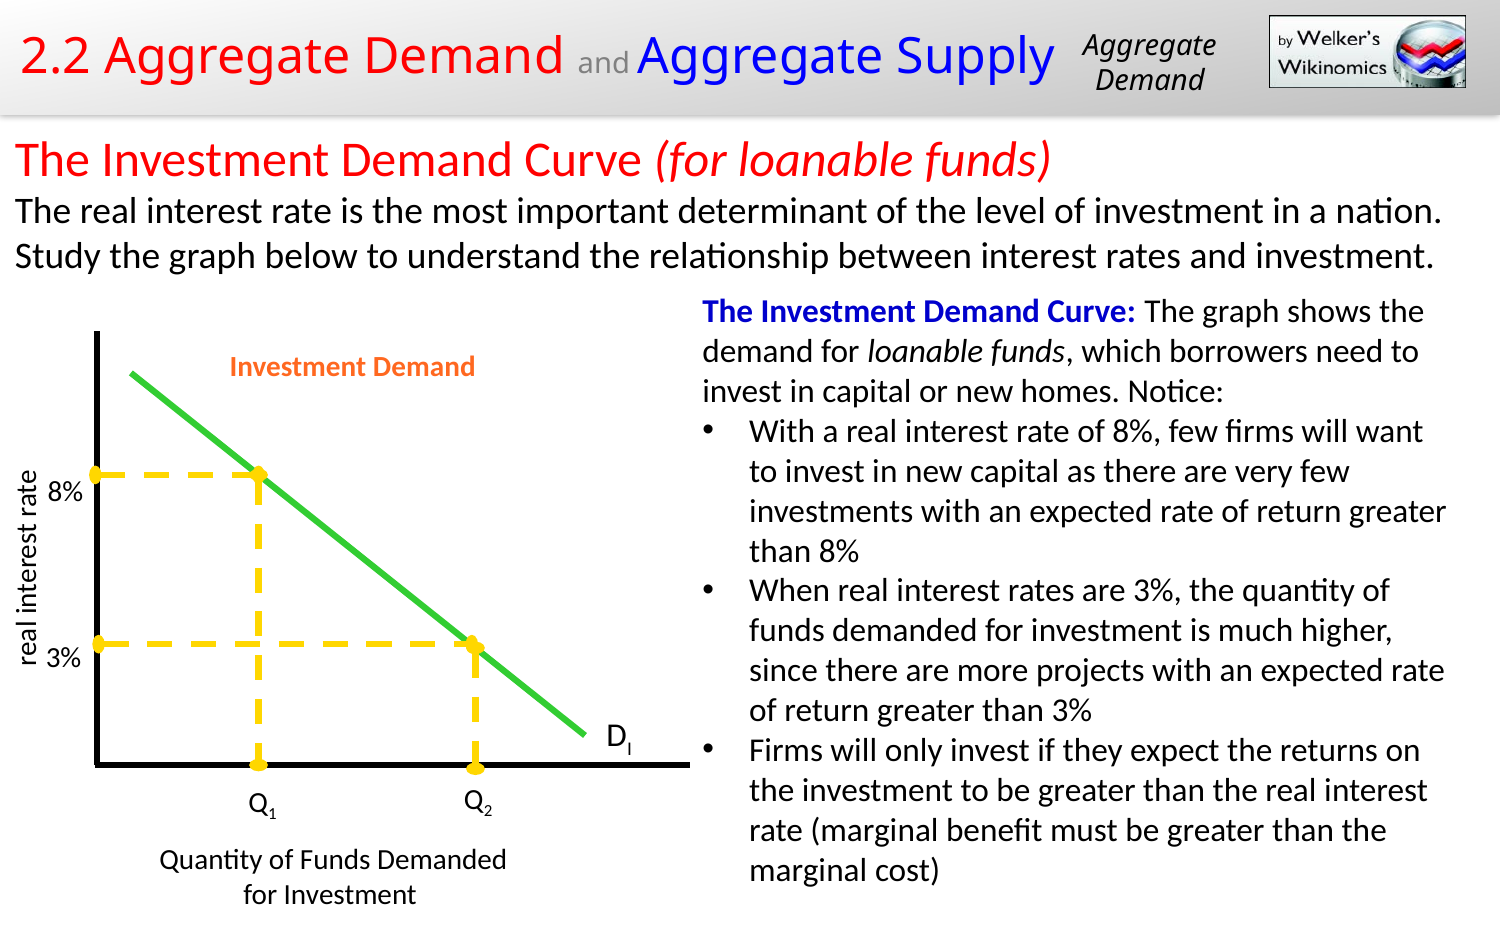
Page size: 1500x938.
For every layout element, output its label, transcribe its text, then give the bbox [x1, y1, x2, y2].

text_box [0, 0, 1500, 115]
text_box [0, 330, 691, 919]
text_box The Investment Demand Curve: The graph shows the demand for loanable funds, which borrowers need to invest in capital or new homes. Notice: With a real interest rate of 8%, few firms will want to invest in new capital as there are very few investments with an expected rate of return greater than 8% When real interest rates are 3%, the quantity of funds demanded for investment is much higher, since there are more projects with an expected rate of return greater than 3% Firms will only invest if they expect the returns on the investment to be greater than the real interest rate (marginal benefit must be greater than the marginal cost) [687, 281, 1469, 896]
text_box The Investment Demand Curve (for loanable funds) The real interest rate is the most important determinant of the level of investment in a nation. Study the graph below to understand the relationship between interest rates and investment. [0, 123, 1500, 284]
